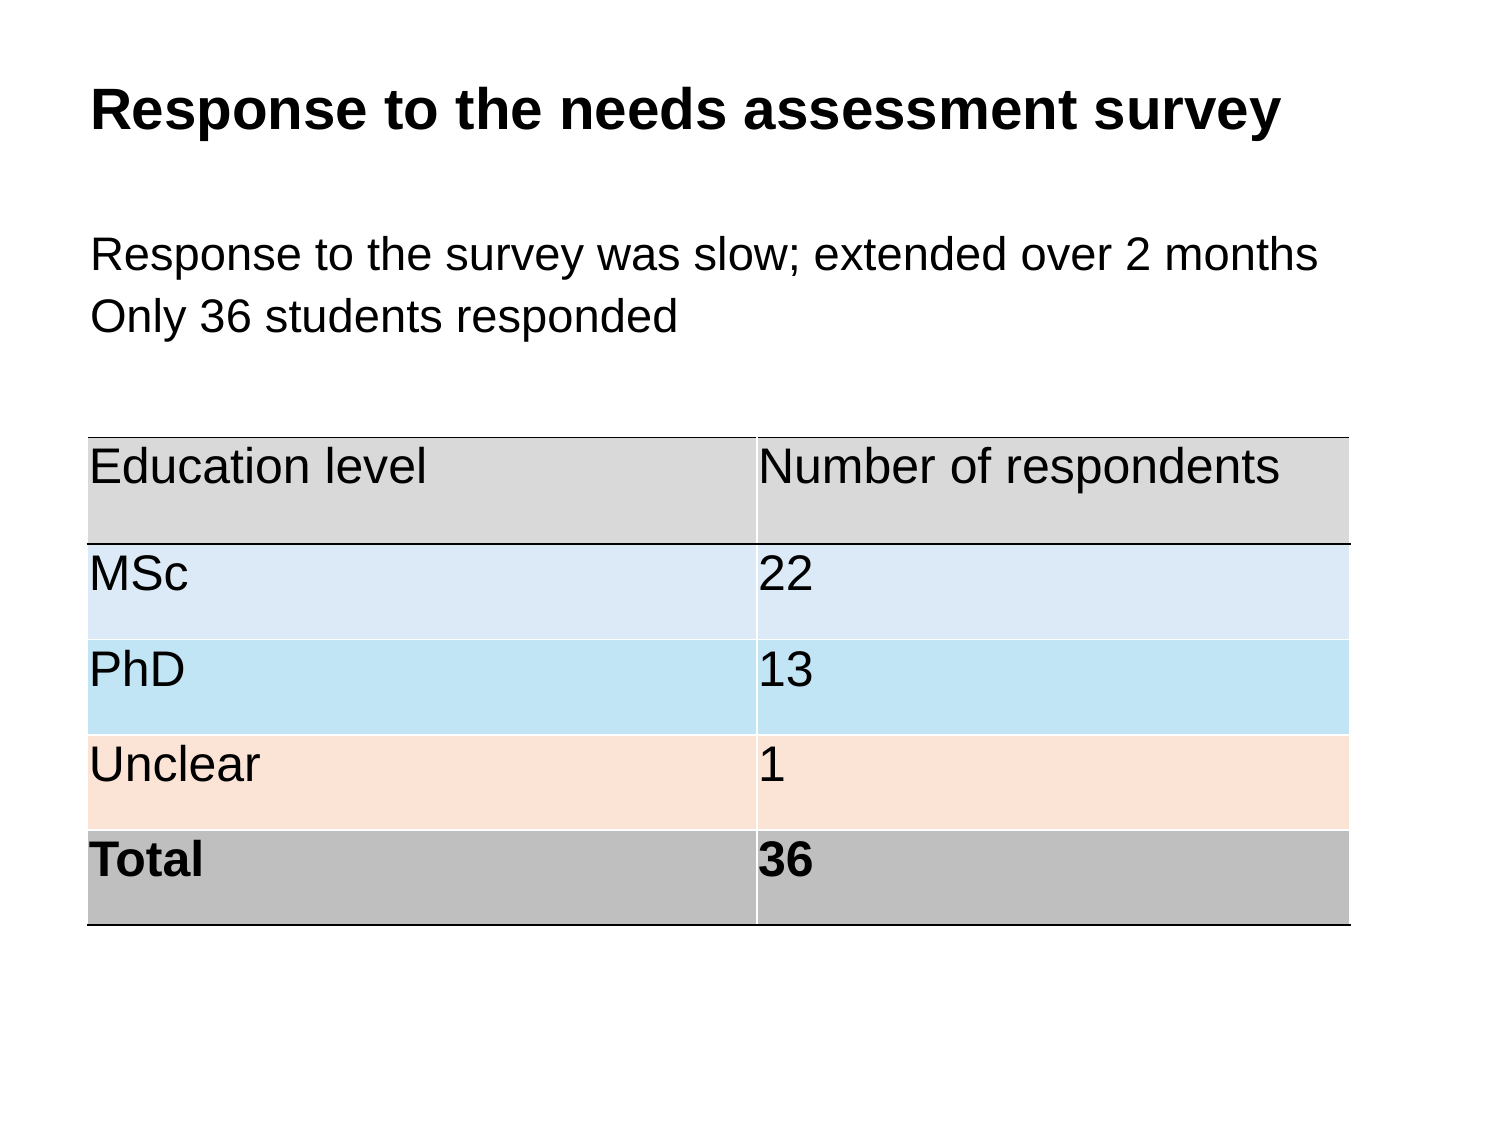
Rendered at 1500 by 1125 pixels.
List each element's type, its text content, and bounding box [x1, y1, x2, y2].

table_cell 22 [758, 545, 1349, 639]
table_cell PhD [88, 640, 756, 734]
table_cell Total [88, 831, 756, 924]
table_cell MSc [88, 545, 756, 639]
table_header Number of respondents [758, 438, 1349, 543]
title Response to the needs assessment survey [75, 44, 1350, 150]
table_cell 36 [758, 831, 1349, 924]
table_header Education level [88, 438, 756, 543]
list Response to the survey was slow; extended over 2 months Only 36 students responded [75, 224, 1388, 363]
table_cell 1 [758, 736, 1349, 829]
table_cell 13 [758, 640, 1349, 734]
table_cell Unclear [88, 736, 756, 829]
